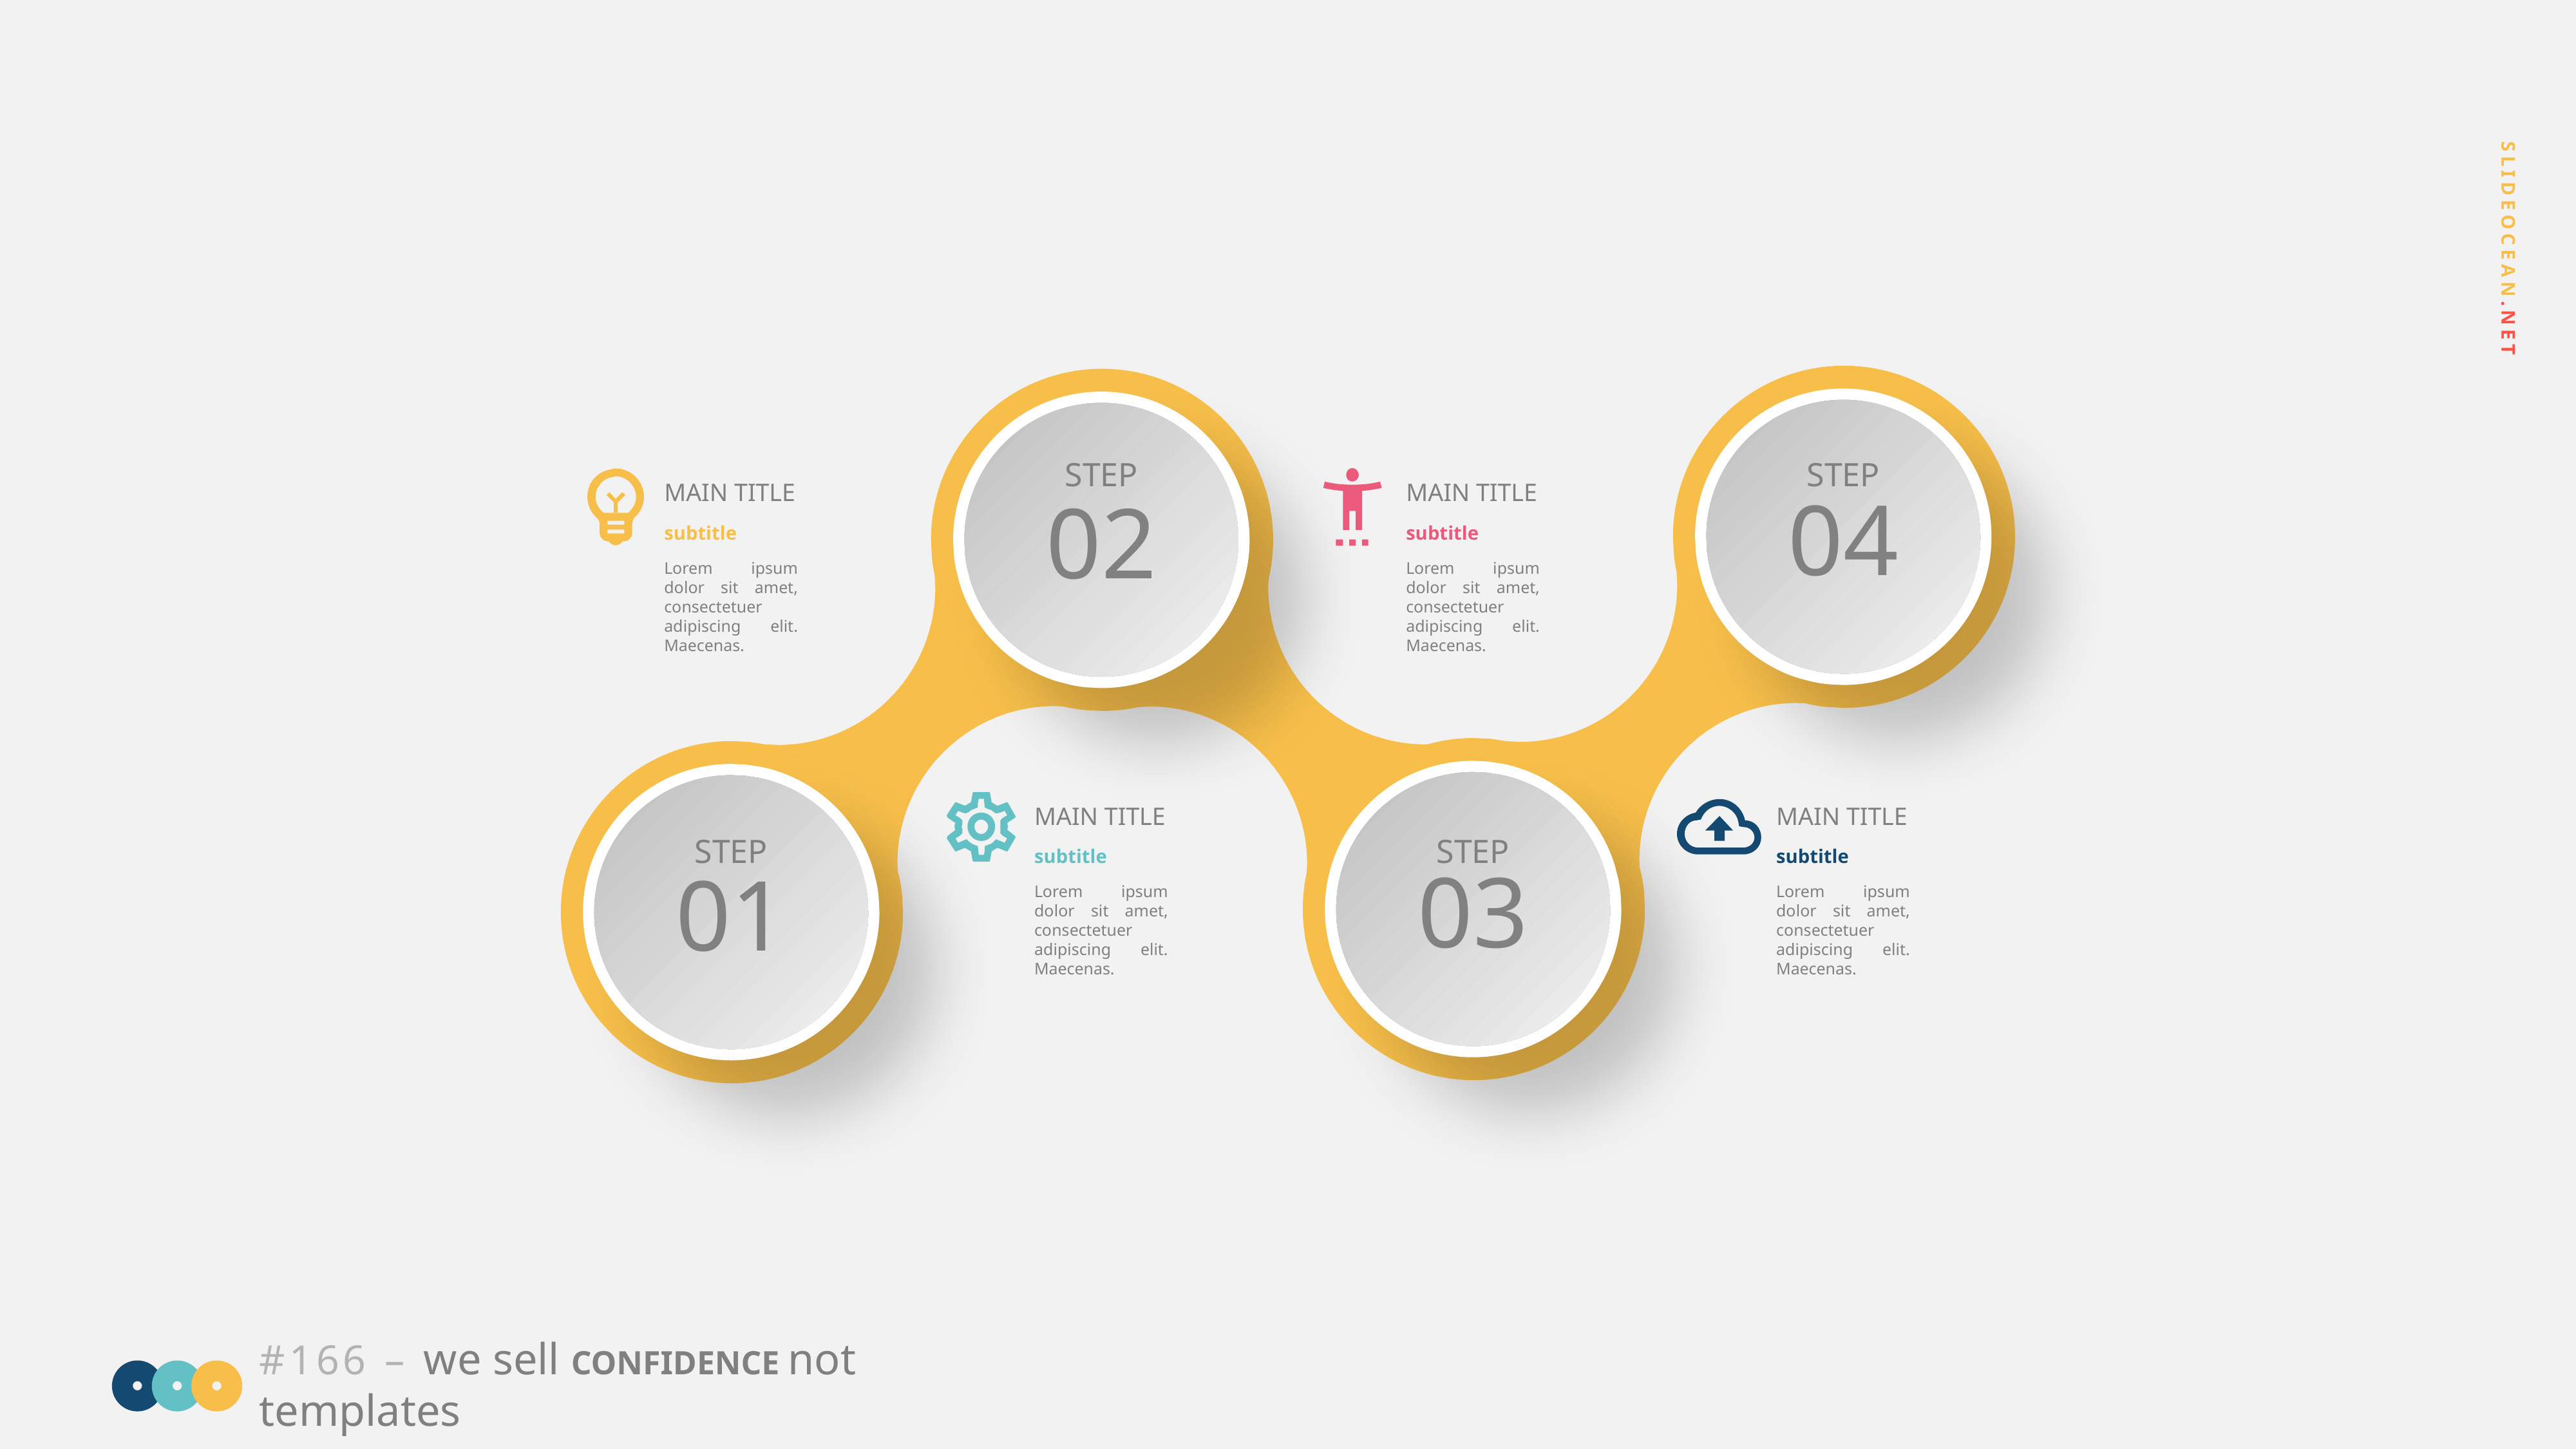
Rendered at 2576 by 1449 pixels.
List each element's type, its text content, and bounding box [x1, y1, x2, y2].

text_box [585, 468, 645, 546]
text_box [1694, 388, 1992, 686]
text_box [1396, 471, 1550, 661]
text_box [654, 471, 808, 661]
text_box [582, 763, 880, 1061]
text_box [1024, 795, 1179, 985]
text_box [560, 365, 2016, 1084]
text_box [1766, 795, 1920, 985]
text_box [952, 391, 1250, 688]
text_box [1324, 760, 1622, 1058]
text_box #166 – we sell CONFIDENCE not templates [259, 1331, 1065, 1435]
